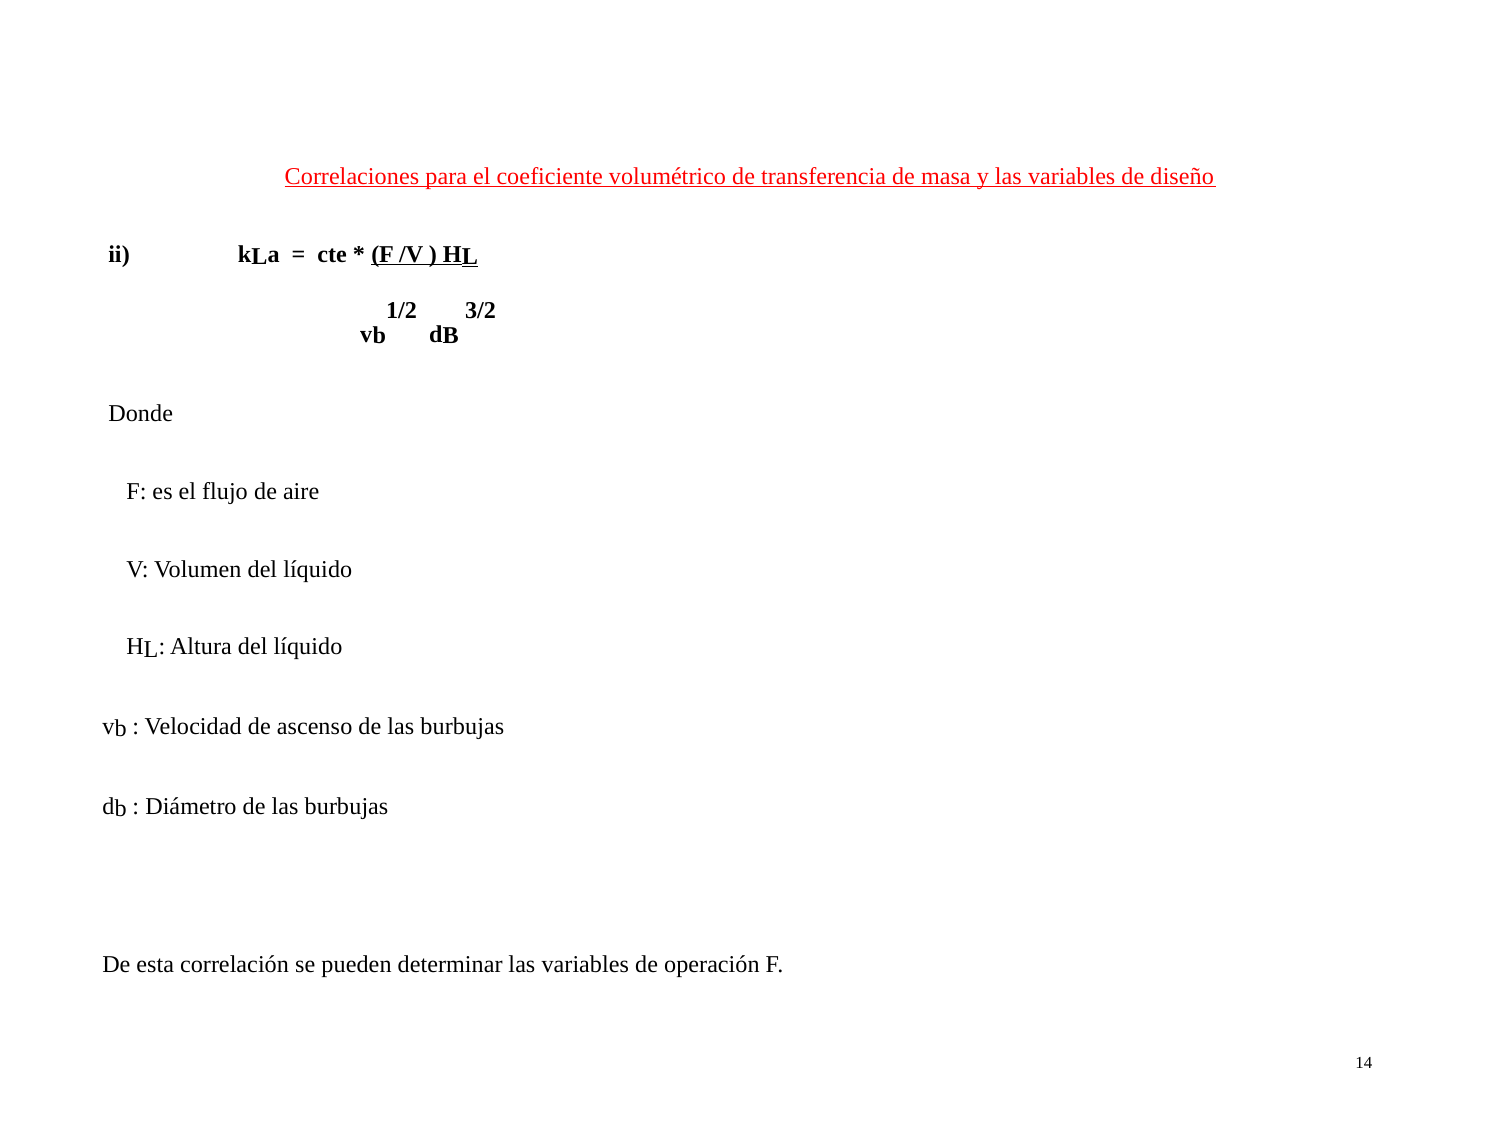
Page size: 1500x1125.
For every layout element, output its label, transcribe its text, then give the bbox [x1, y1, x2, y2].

text_box Correlaciones para el coeficiente volumétrico de transferencia de masa y las variables de diseño ii) kLa = cte * (F /V ) HL vb1/2 dB 3/2 Donde F: es el flujo de aire V: Volumen del líquido HL: Altura del líquido vb : Velocidad de ascenso de las burbujas db : Diámetro de las burbujas De esta correlación se pueden determinar las variables de operación F. [87, 124, 1413, 985]
slide_number 14 [1074, 1024, 1388, 1101]
